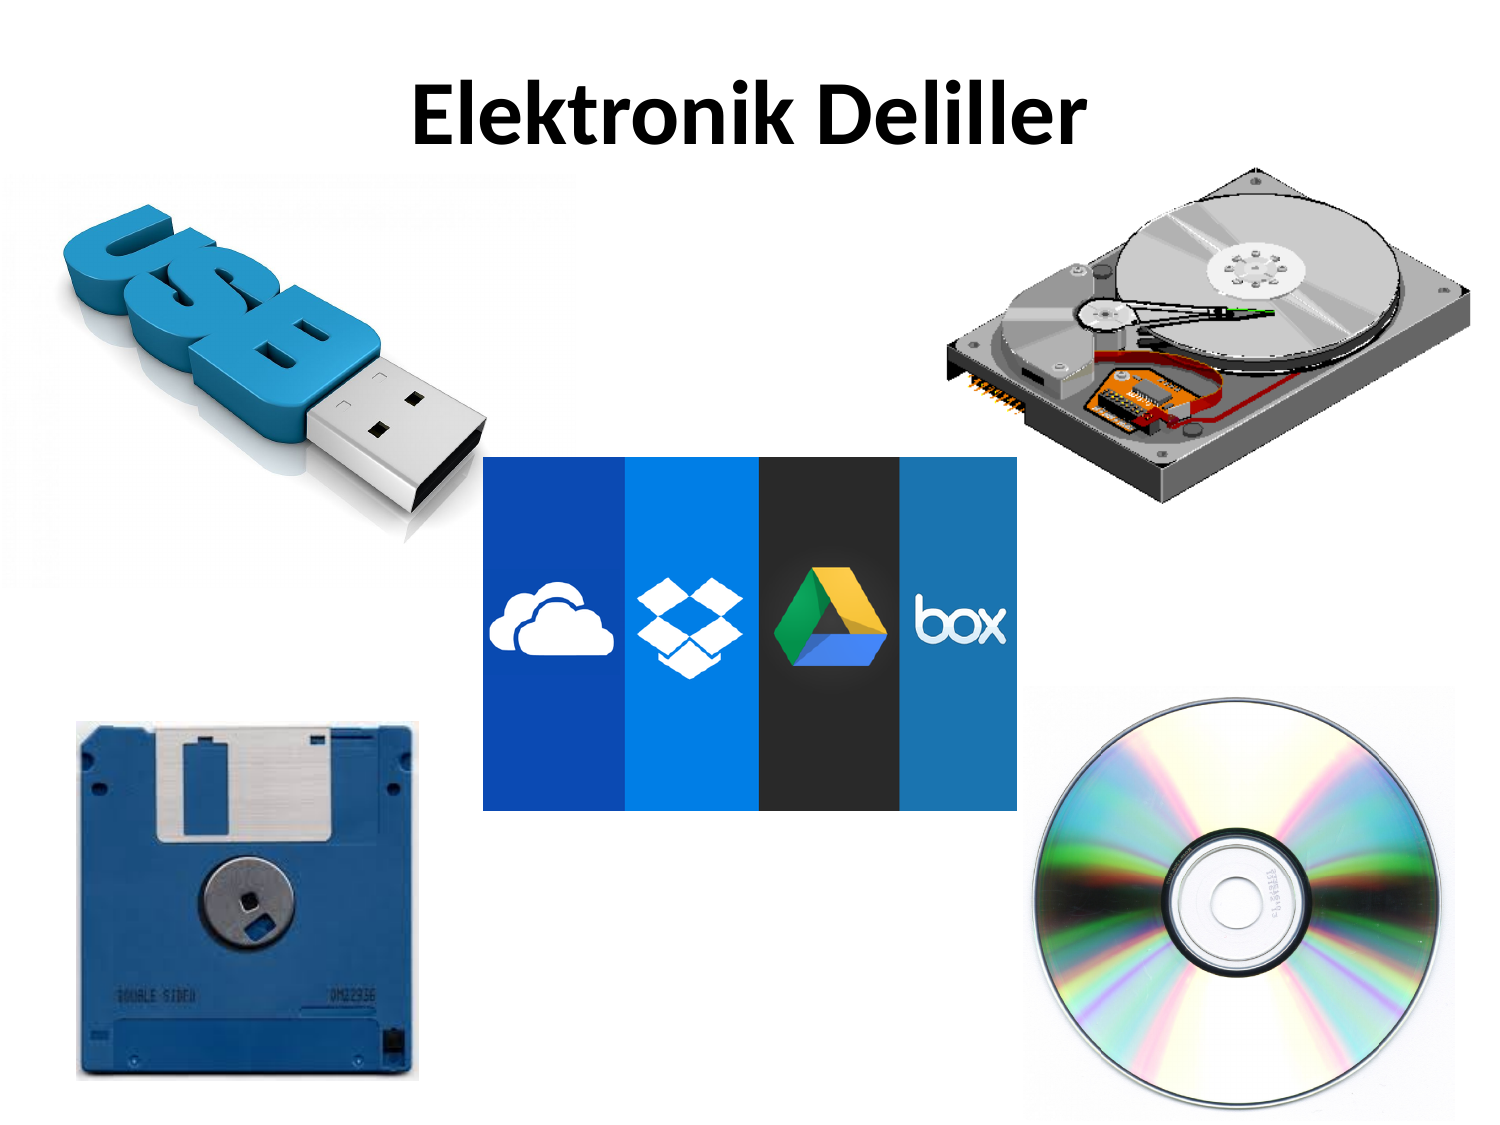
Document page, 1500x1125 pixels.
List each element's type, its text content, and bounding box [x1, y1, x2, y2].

picture [76, 720, 420, 1081]
title Elektronik Deliller [75, 45, 1425, 233]
picture [1, 141, 1486, 811]
picture [1023, 686, 1455, 1122]
